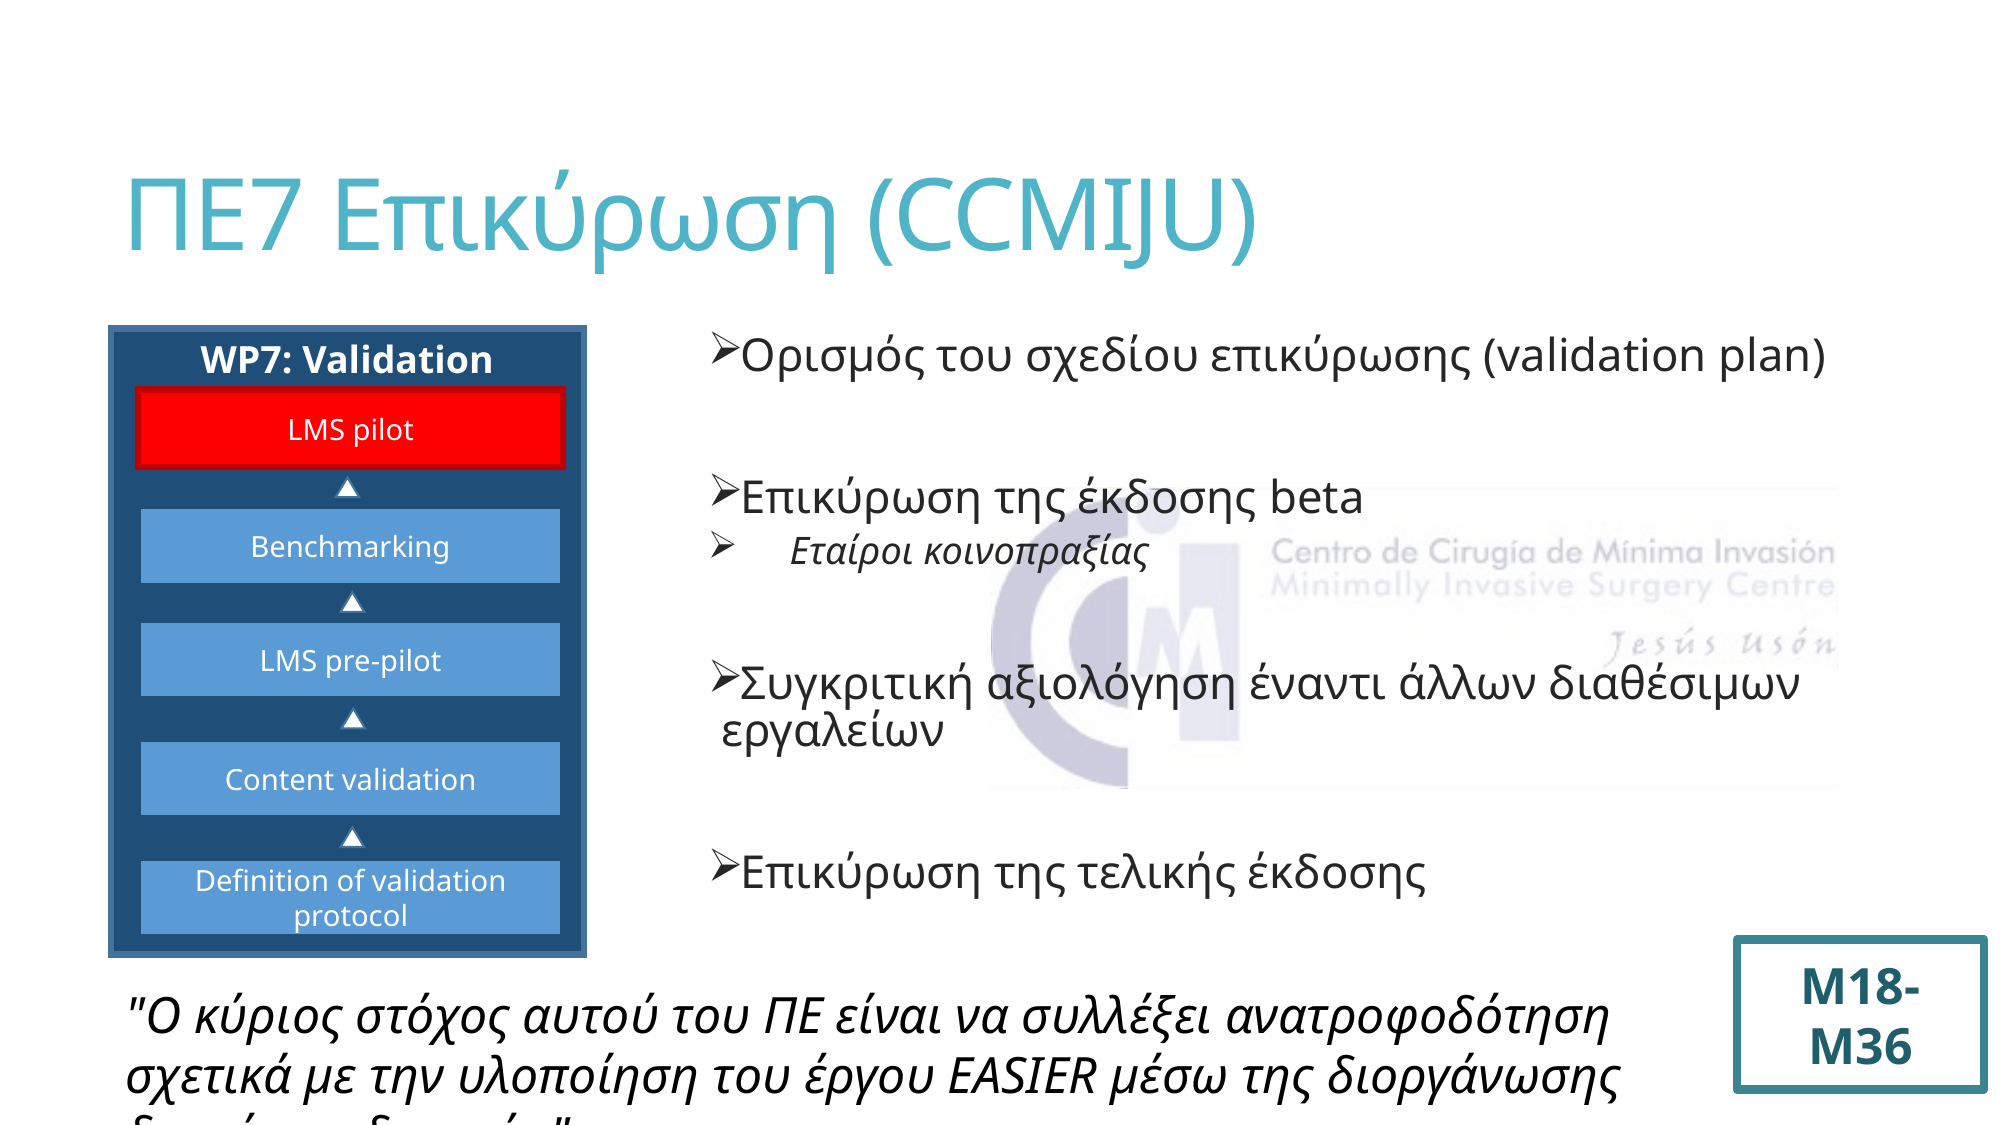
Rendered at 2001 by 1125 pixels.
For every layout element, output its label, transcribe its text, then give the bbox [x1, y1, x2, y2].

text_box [110, 328, 585, 955]
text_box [991, 487, 1838, 789]
list Ορισμός του σχεδίου επικύρωσης (validation plan) Επικύρωση της έκδοσης beta Εταίροι κοινοπραξίας Συγκριτική αξιολόγηση έναντι άλλων διαθέσιμων εργαλείων Επικύρωση της τελικής έκδοσης [692, 326, 1875, 945]
text_box "Ο κύριος στόχος αυτού του ΠΕ είναι να συλλέξει ανατροφοδότηση σχετικά με την υλοποίηση του έργου EASIER μέσω της διοργάνωσης διαφόρων δοκιμών" [110, 976, 1737, 1125]
title ΠΕ7 Επικύρωση (CCMIJU) [107, 81, 1875, 354]
text_box M18-M36 [1736, 938, 1985, 1090]
